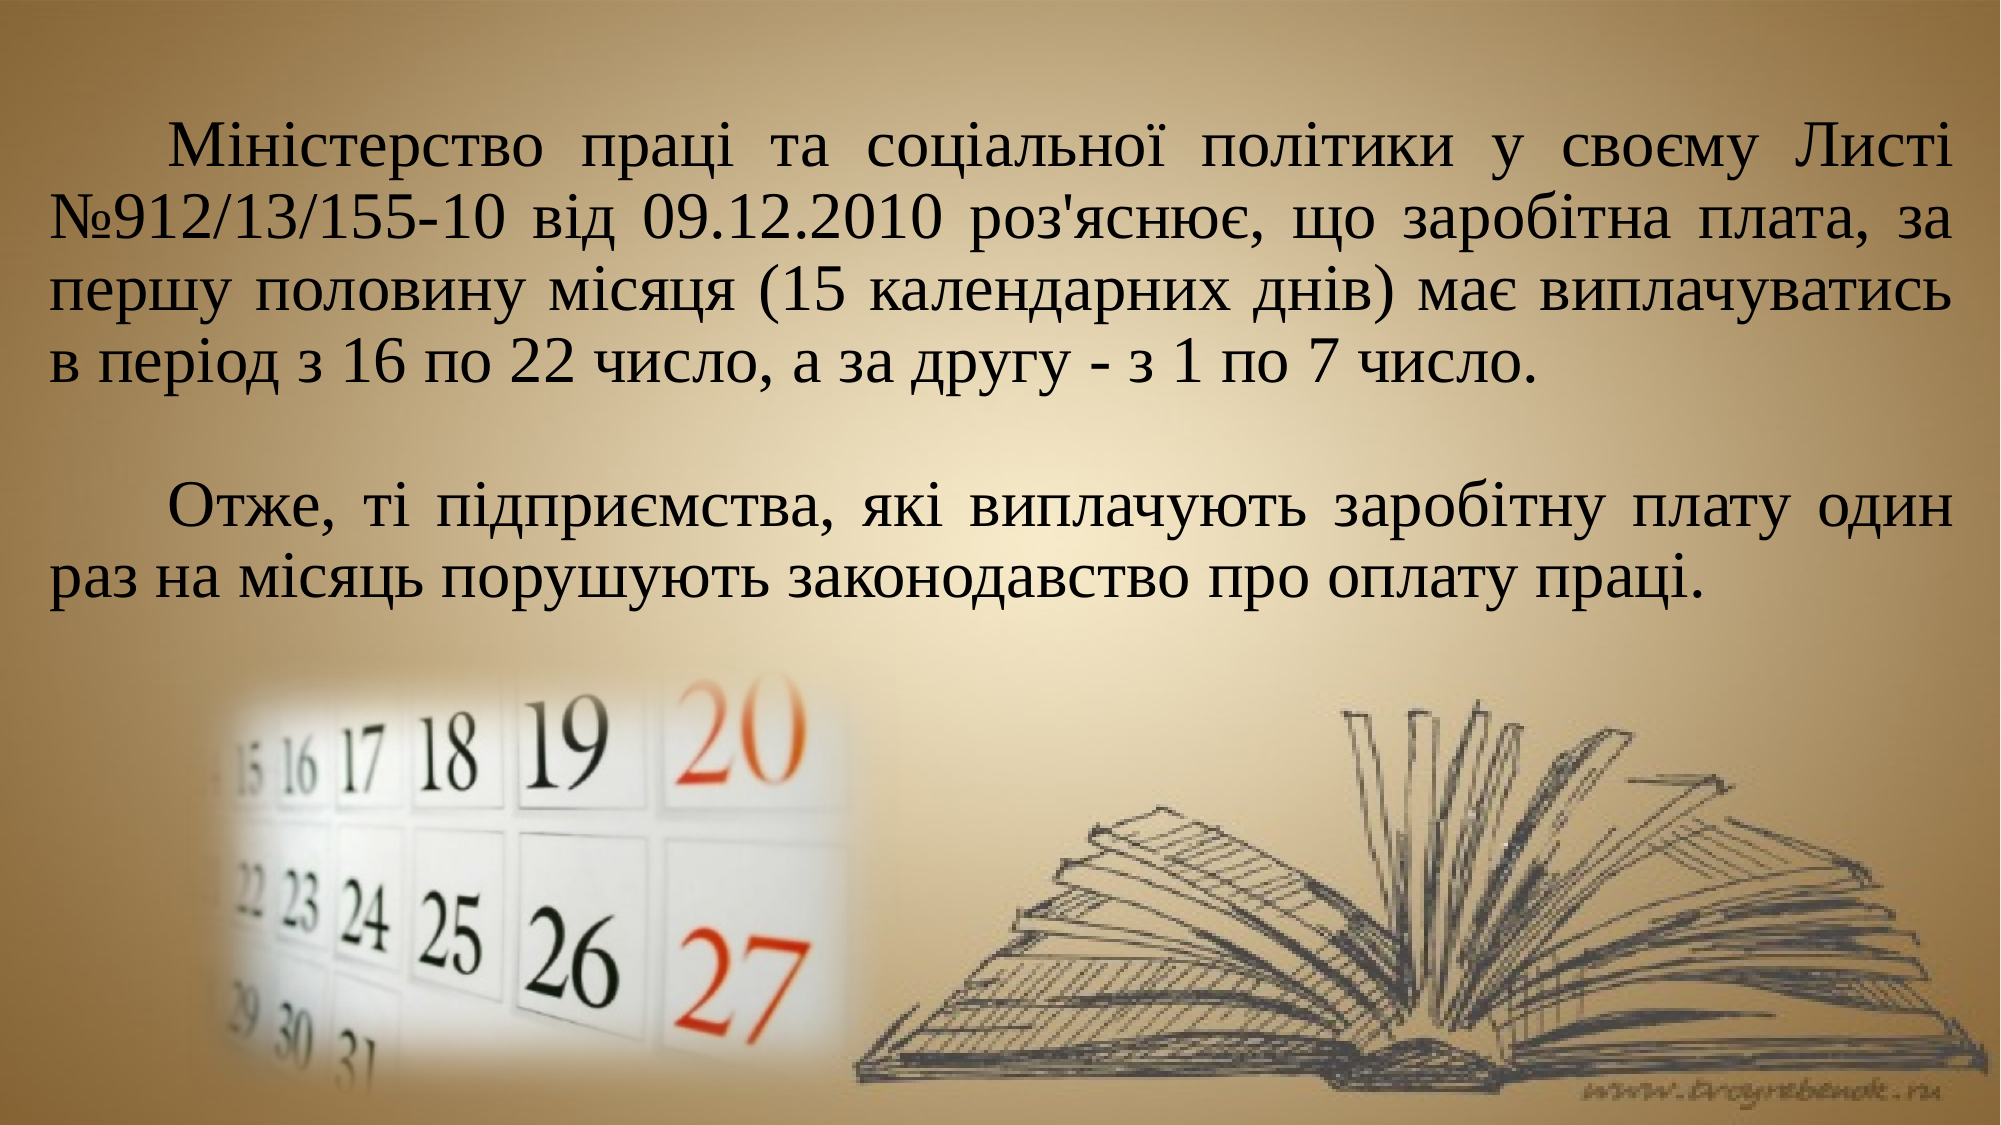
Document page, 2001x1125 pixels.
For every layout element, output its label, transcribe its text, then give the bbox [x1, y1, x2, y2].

picture [0, 0, 2001, 1125]
list Міністерство праці та соціальної політики у своєму Листі №912/13/155-10 від 09.12.2010 роз'яснює, що заробітна плата, за першу половину місяця (15 календарних днів) має виплачуватись в період з 16 по 22 число, а за другу - з 1 по 7 число. Отже, ті підприємства, які виплачують заробітну плату один раз на місяць порушують законодавство про оплату праці. [34, 21, 1972, 1072]
